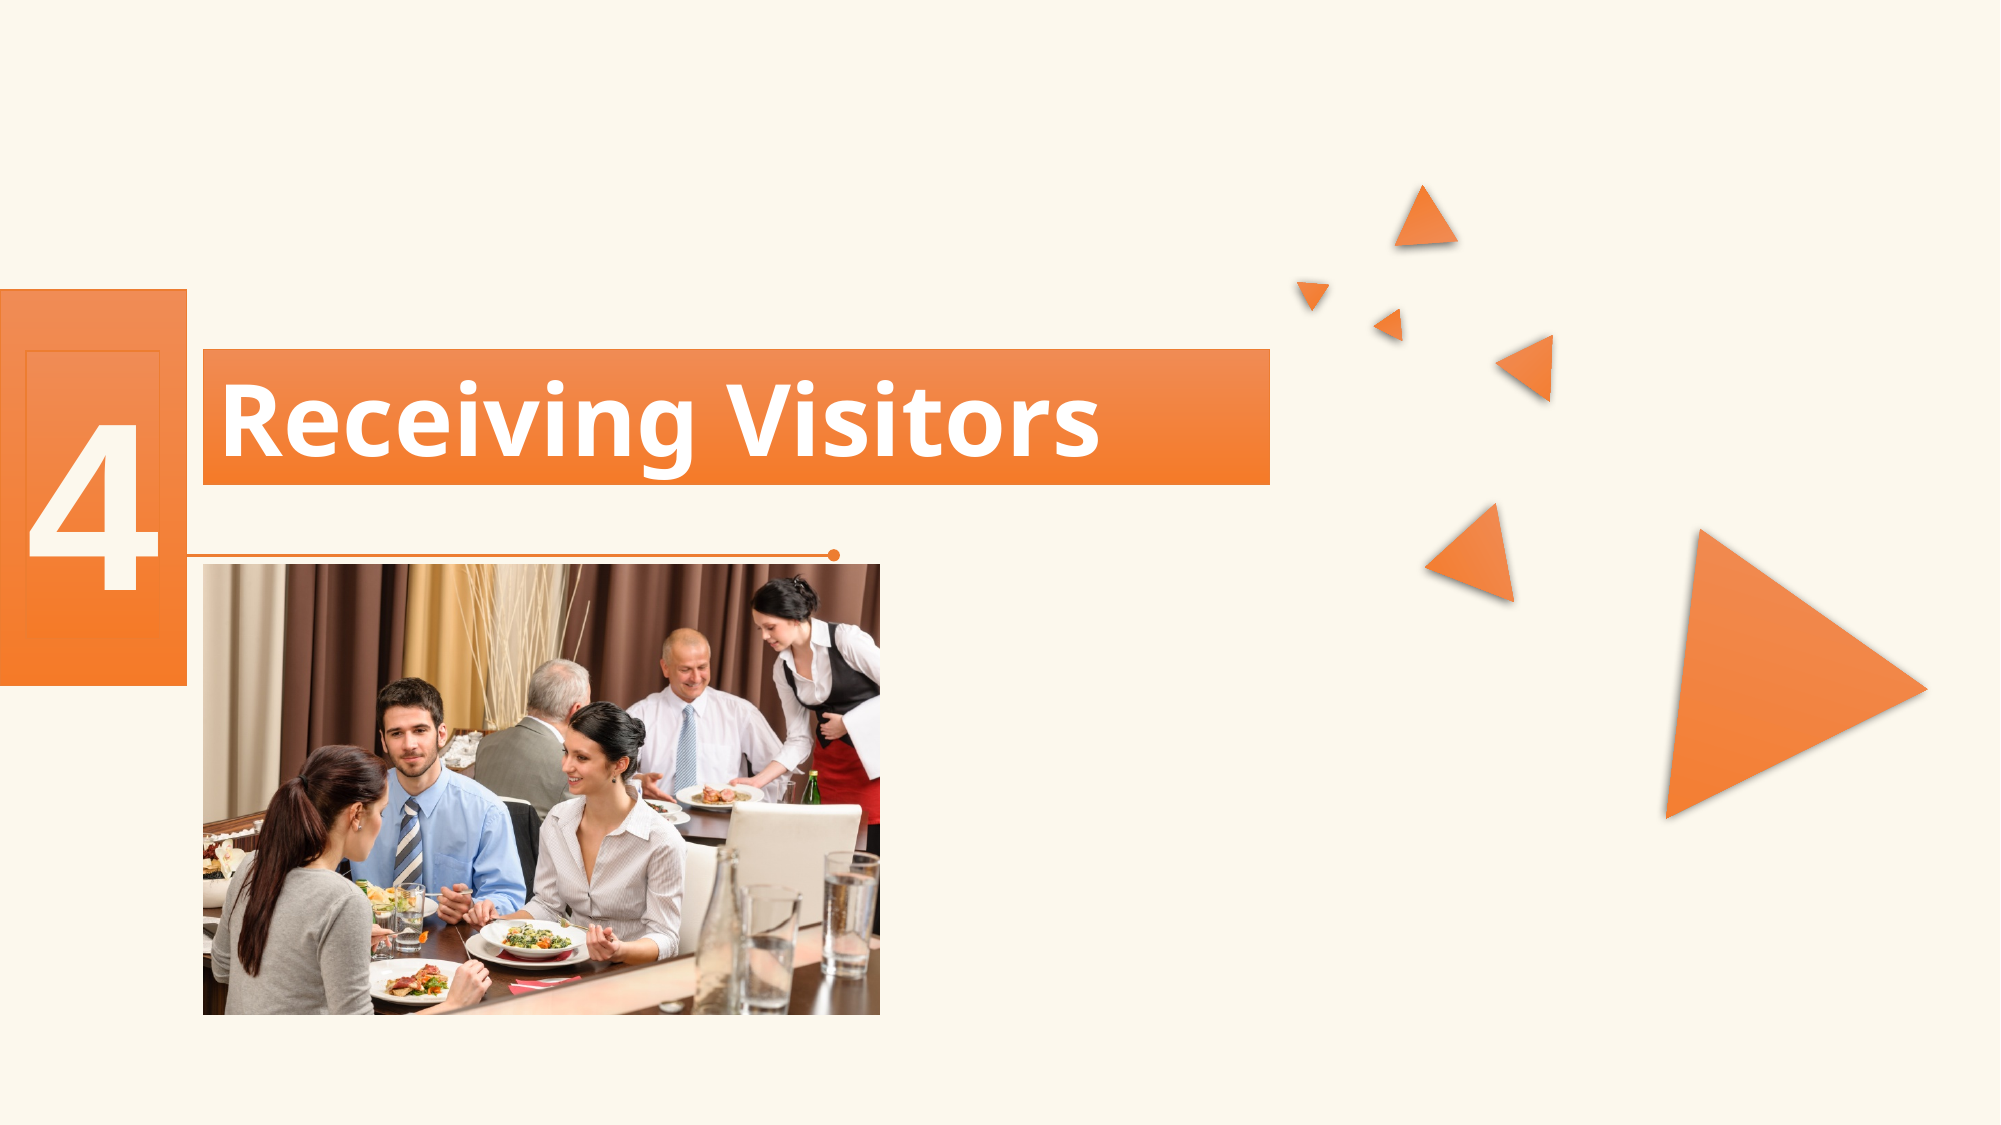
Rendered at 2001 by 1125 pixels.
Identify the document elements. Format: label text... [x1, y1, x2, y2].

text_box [0, 289, 187, 686]
picture [203, 564, 880, 1015]
text_box Receiving Visitors [203, 349, 1245, 485]
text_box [1245, 251, 1933, 785]
